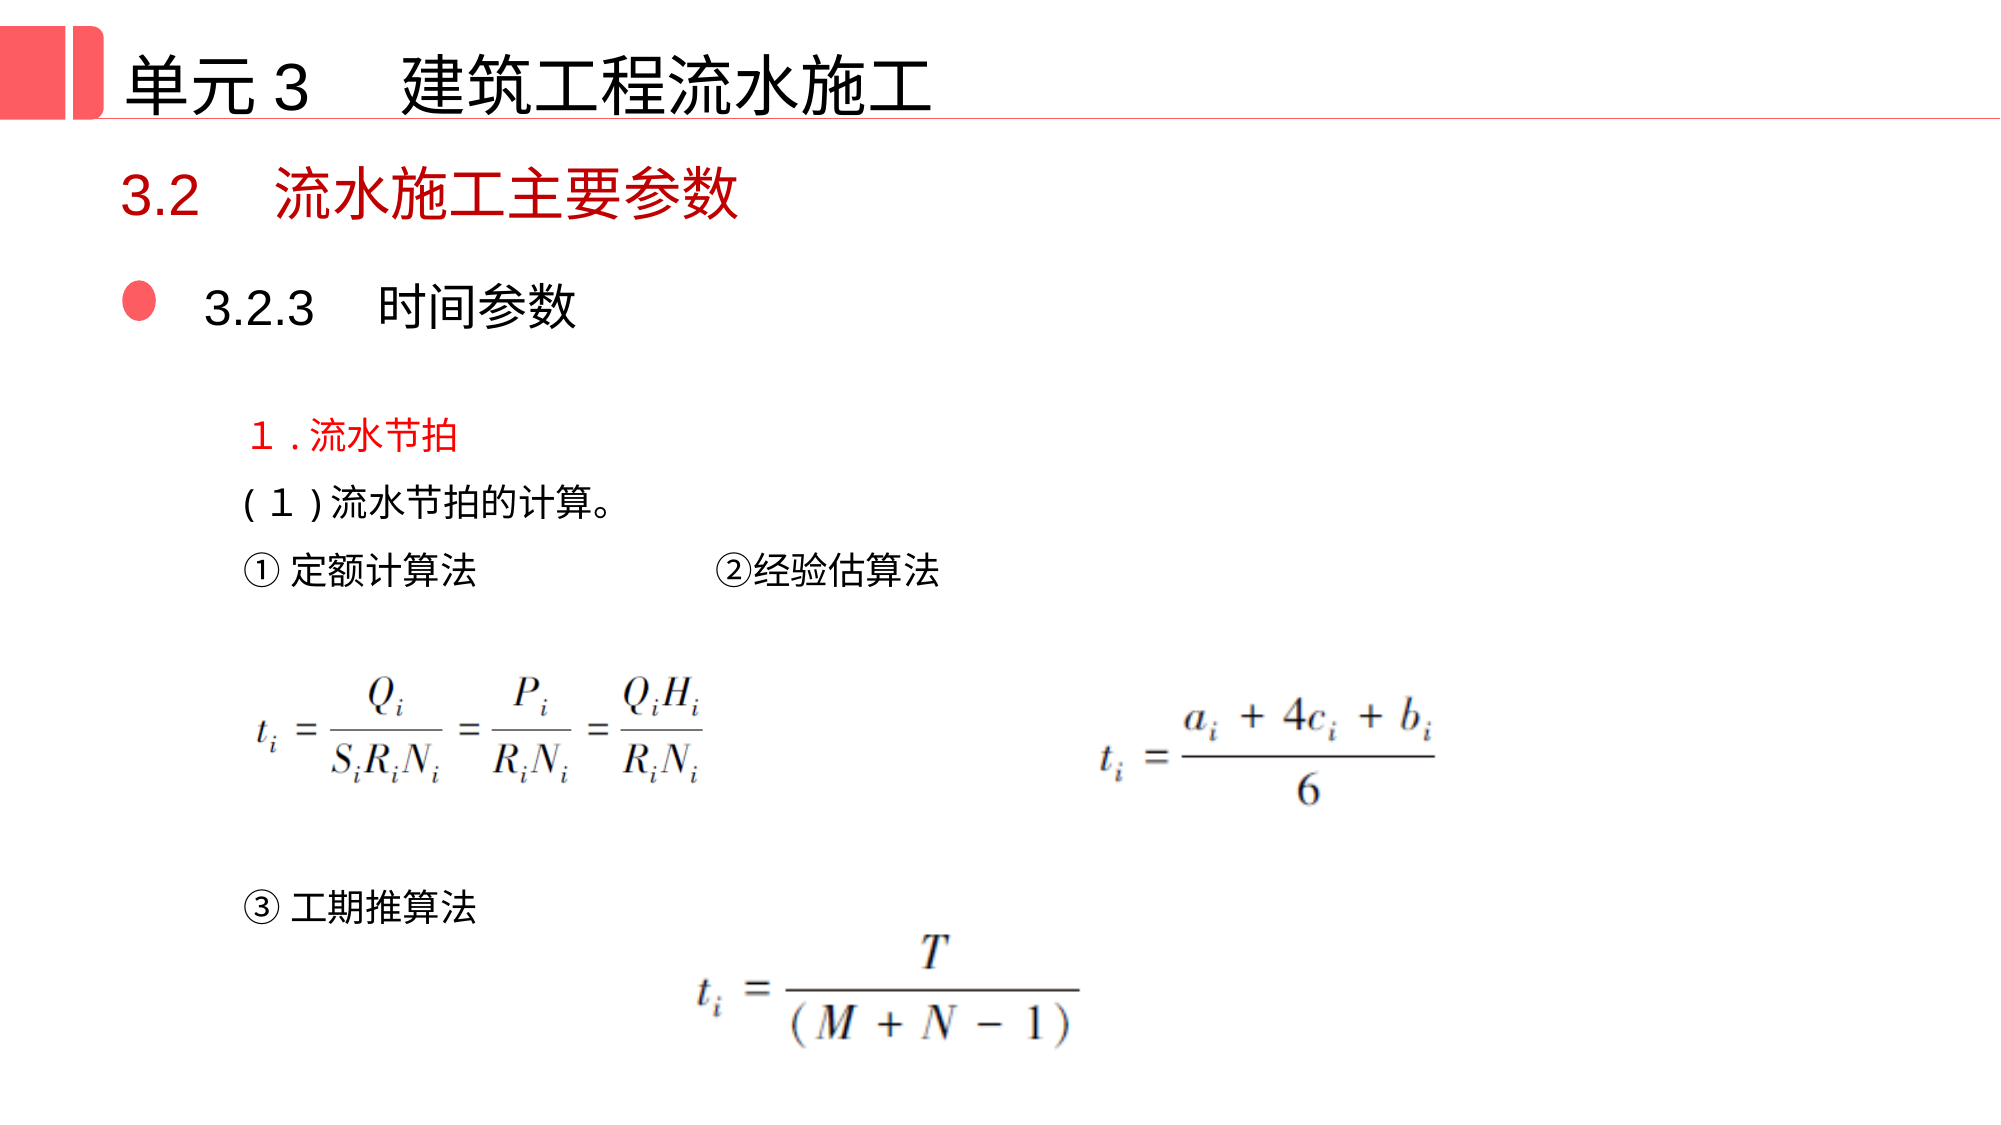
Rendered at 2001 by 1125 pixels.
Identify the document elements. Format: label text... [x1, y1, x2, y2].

text_box １.流水节拍 (１)流水节拍的计算。 ①定额计算法 ②经验估算法 ③工期推算法 [154, 381, 1755, 937]
text_box 3.2 流水施工主要参数 [105, 149, 755, 235]
text_box 3.2.3 时间参数 [189, 268, 1177, 344]
picture [645, 924, 1130, 1060]
picture [219, 660, 766, 818]
list 单元3 建筑工程流水施工 [108, 12, 1891, 248]
text_box [122, 280, 156, 321]
picture [1059, 679, 1495, 818]
